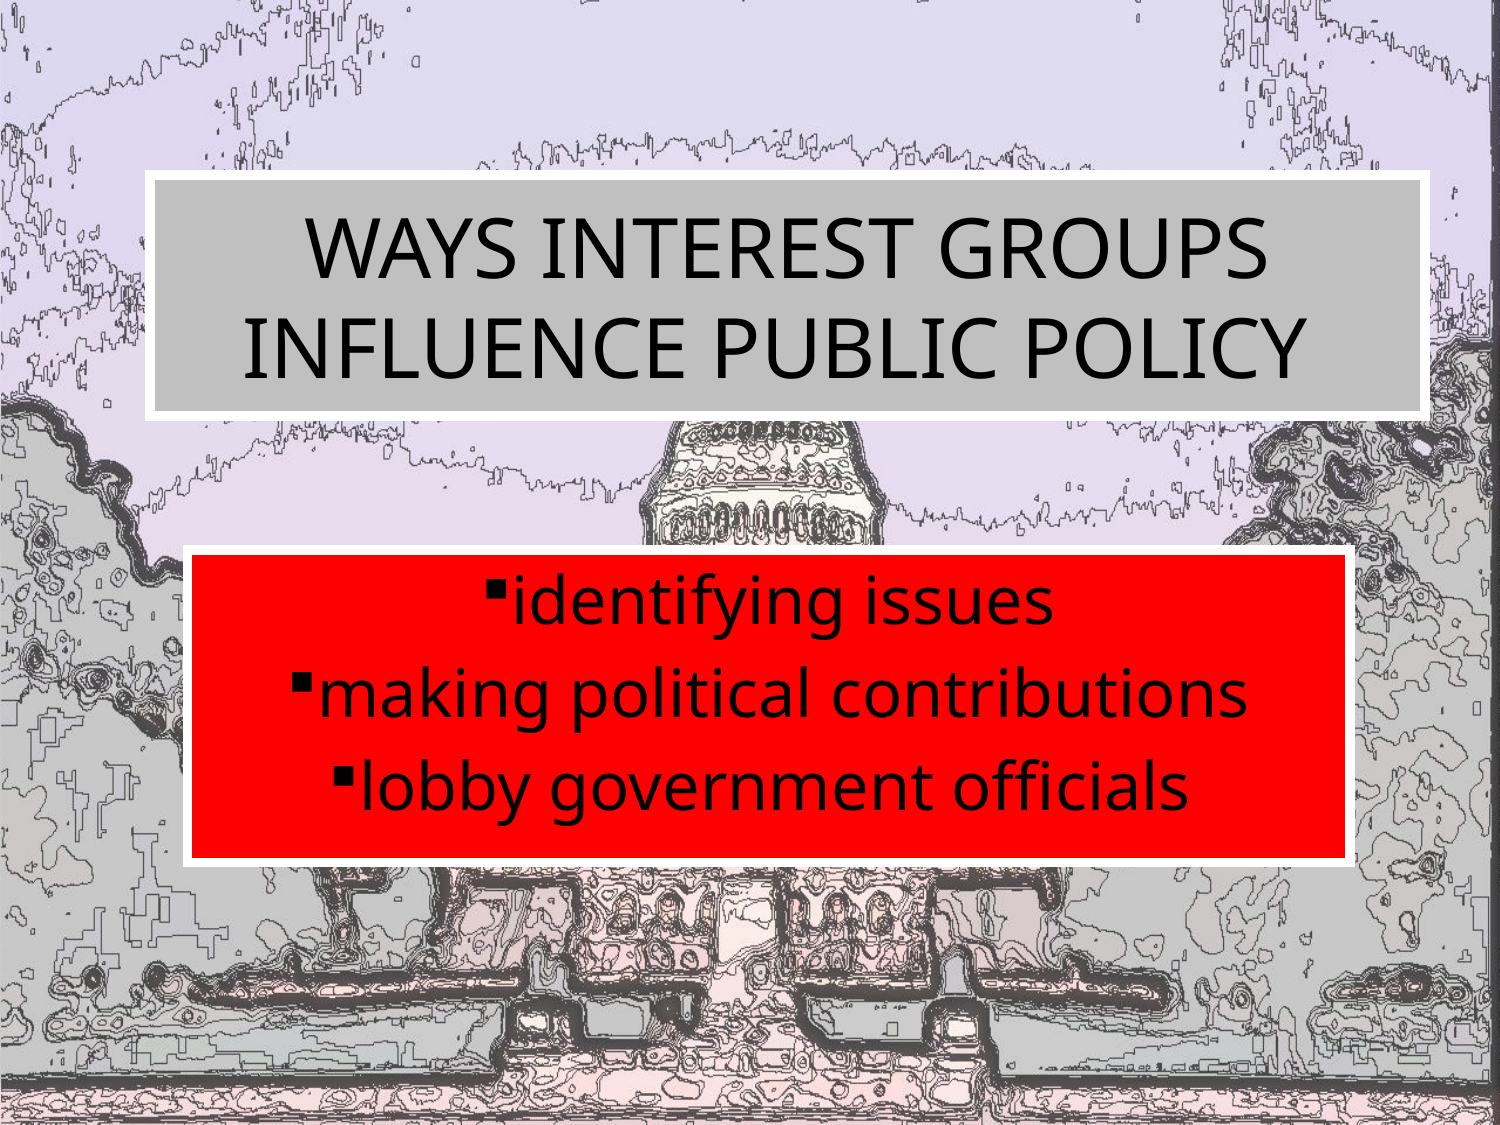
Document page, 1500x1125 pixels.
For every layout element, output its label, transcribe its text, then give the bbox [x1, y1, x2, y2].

subtitle identifying issues making political contributions lobby government officials [187, 549, 1350, 863]
picture [0, 0, 1500, 1125]
title WAYS INTEREST GROUPS INFLUENCE PUBLIC POLICY [150, 174, 1425, 417]
